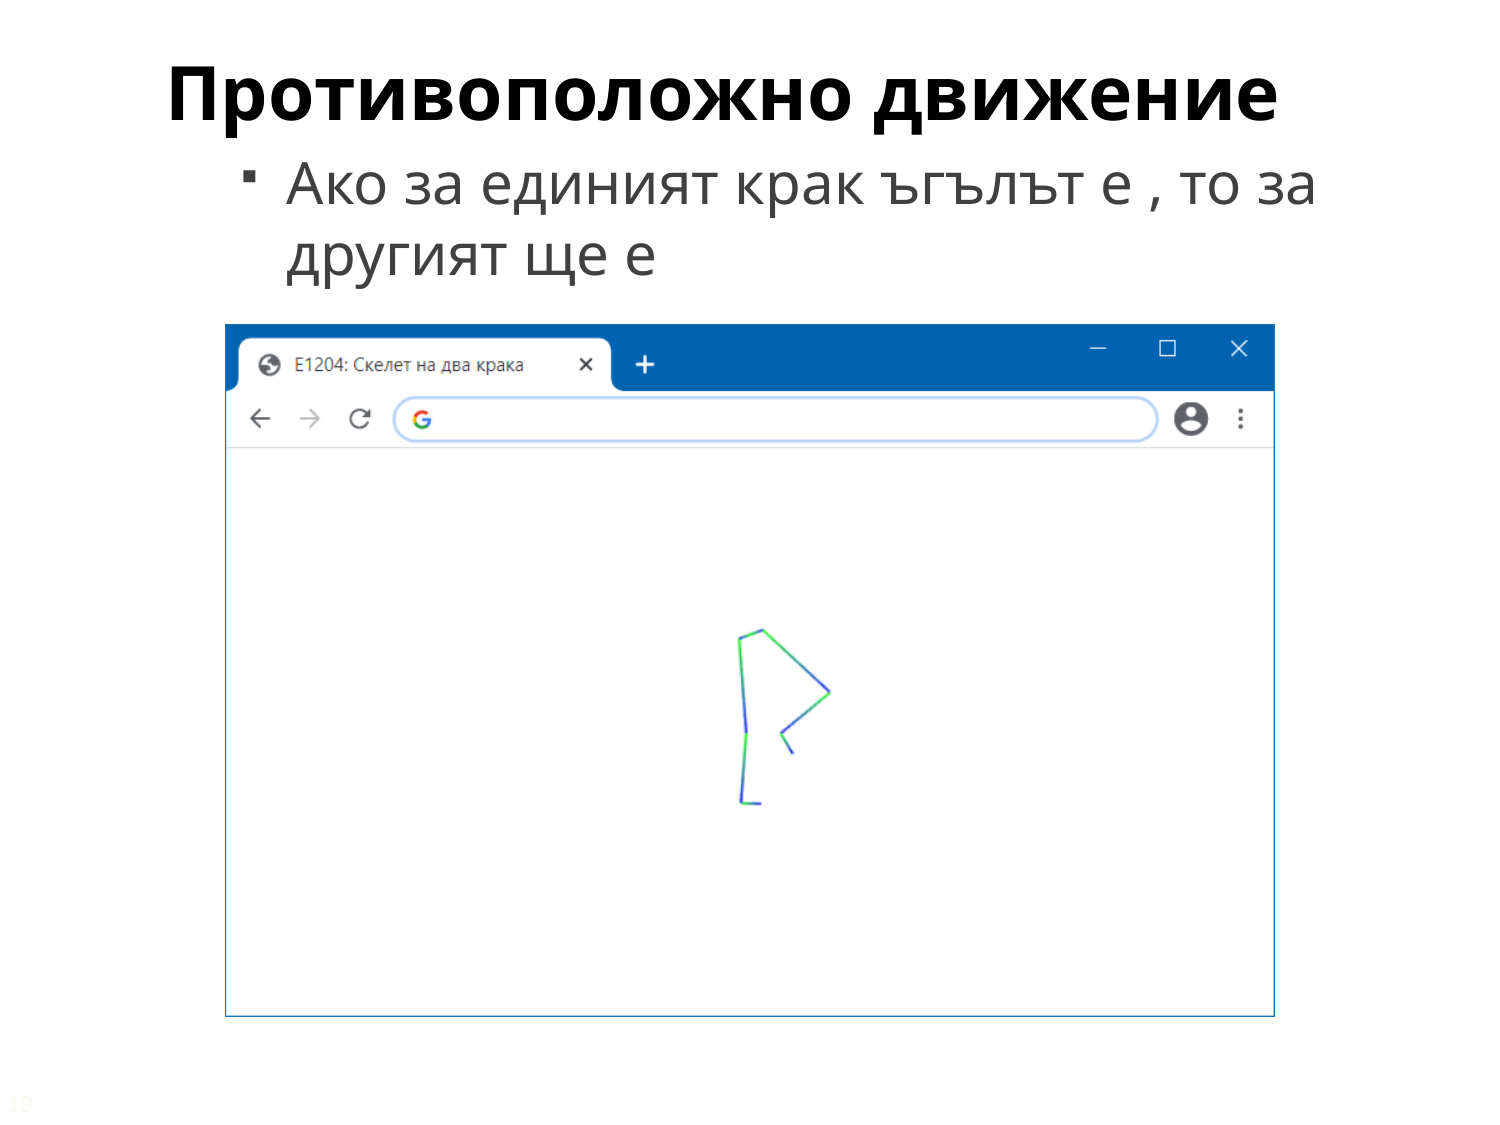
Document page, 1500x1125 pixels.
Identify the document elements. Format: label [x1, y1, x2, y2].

picture [224, 324, 1276, 1017]
